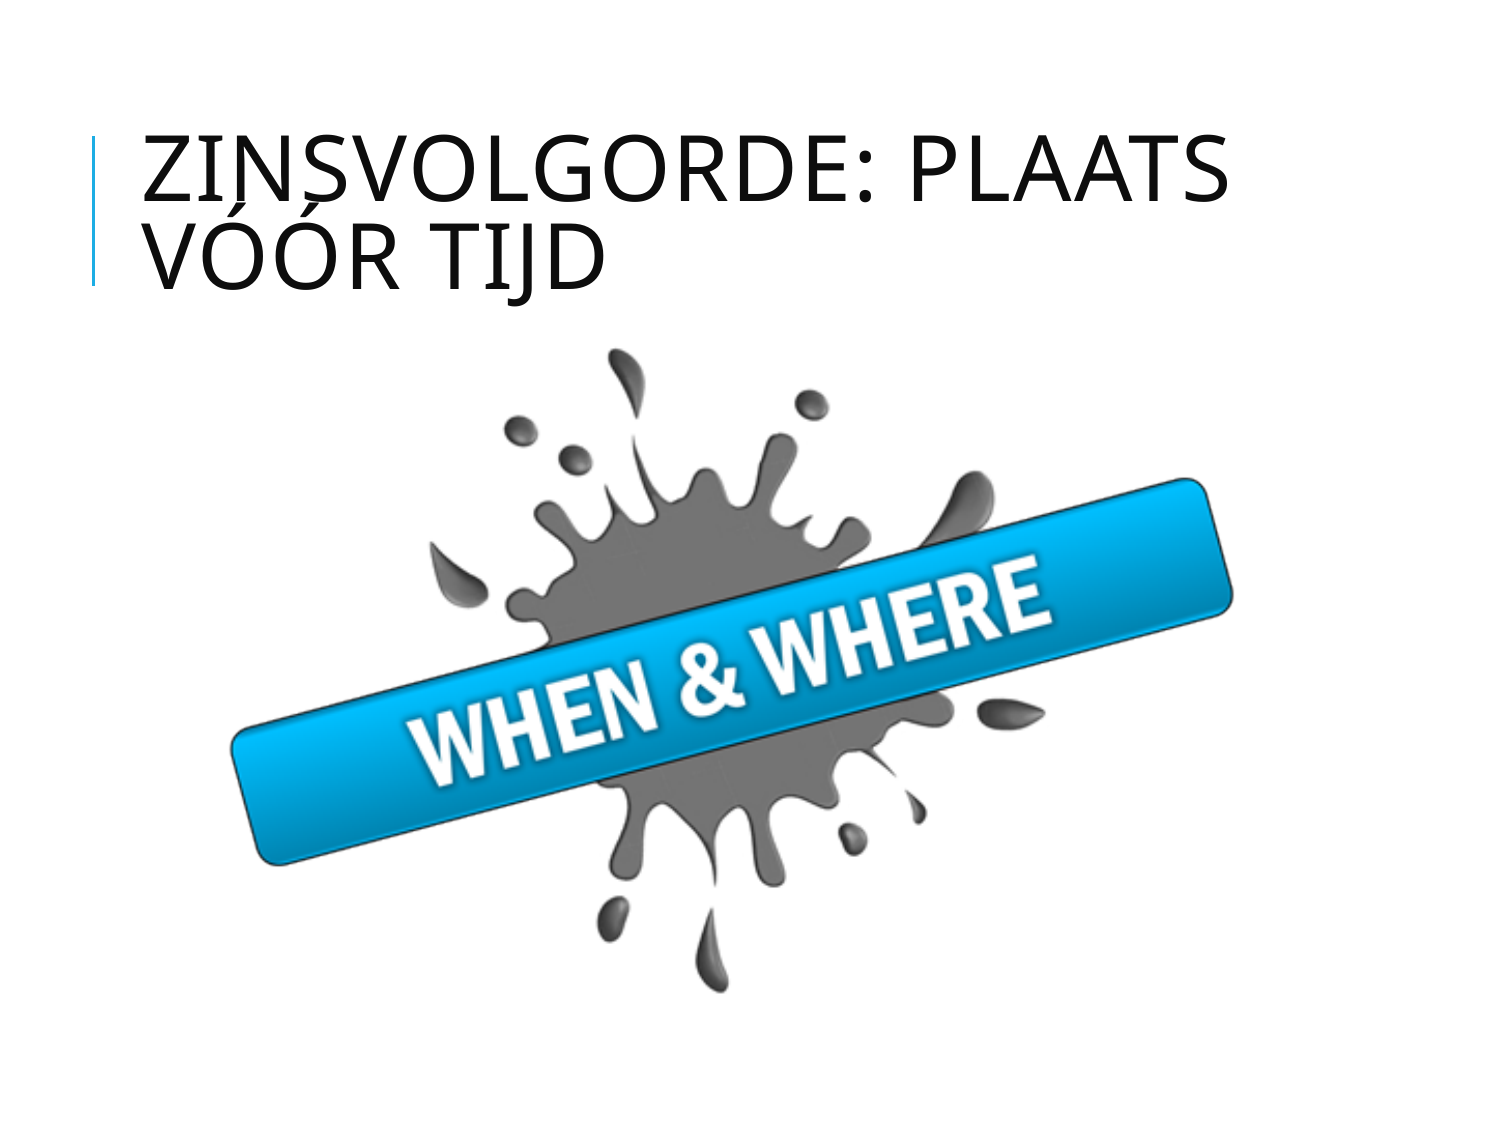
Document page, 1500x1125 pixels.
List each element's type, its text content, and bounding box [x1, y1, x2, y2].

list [213, 341, 1247, 1003]
title Zinsvolgorde: plaats vóór tijd [126, 96, 1322, 342]
